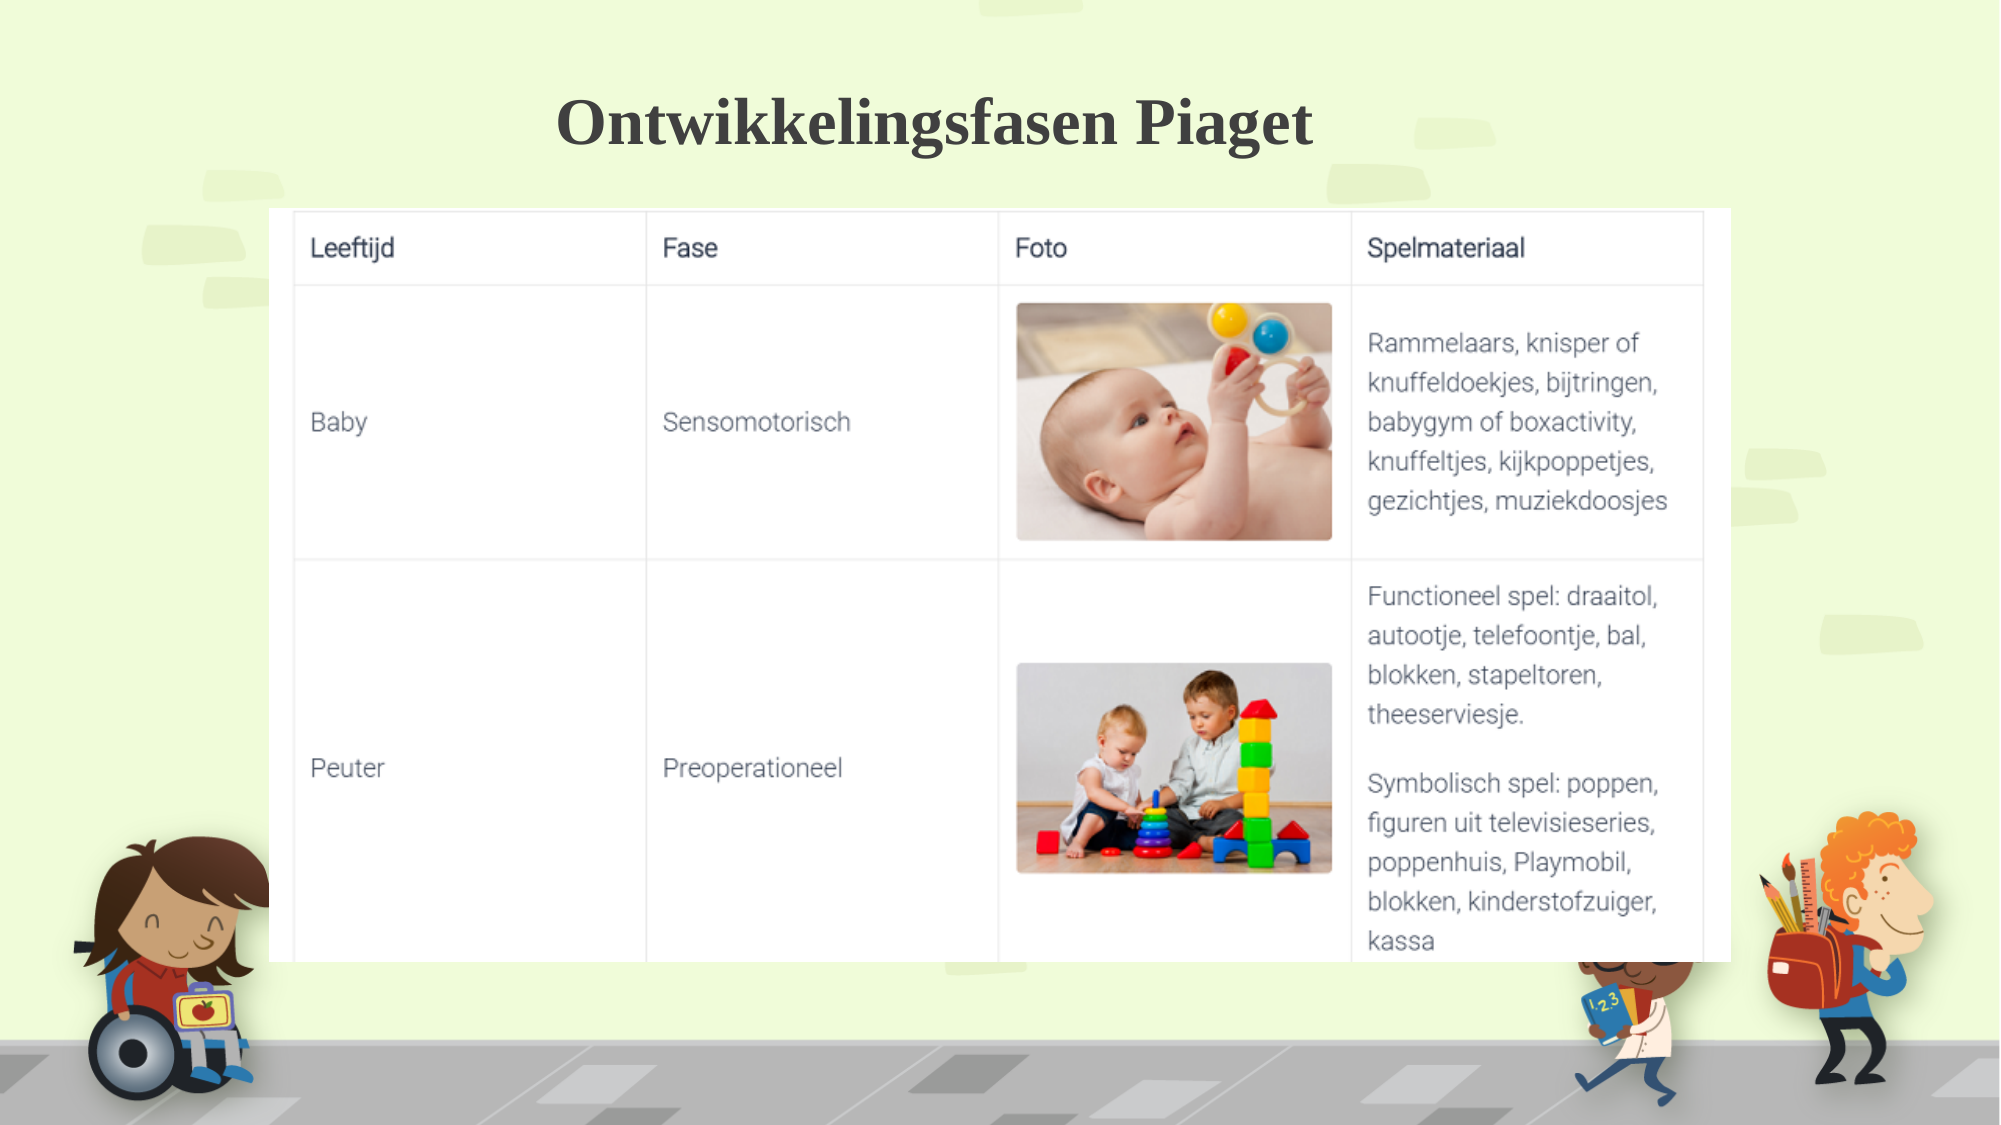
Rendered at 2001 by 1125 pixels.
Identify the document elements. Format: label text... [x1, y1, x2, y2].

title Ontwikkelingsfasen Piaget [184, 42, 1685, 167]
picture [0, 0, 2000, 1125]
